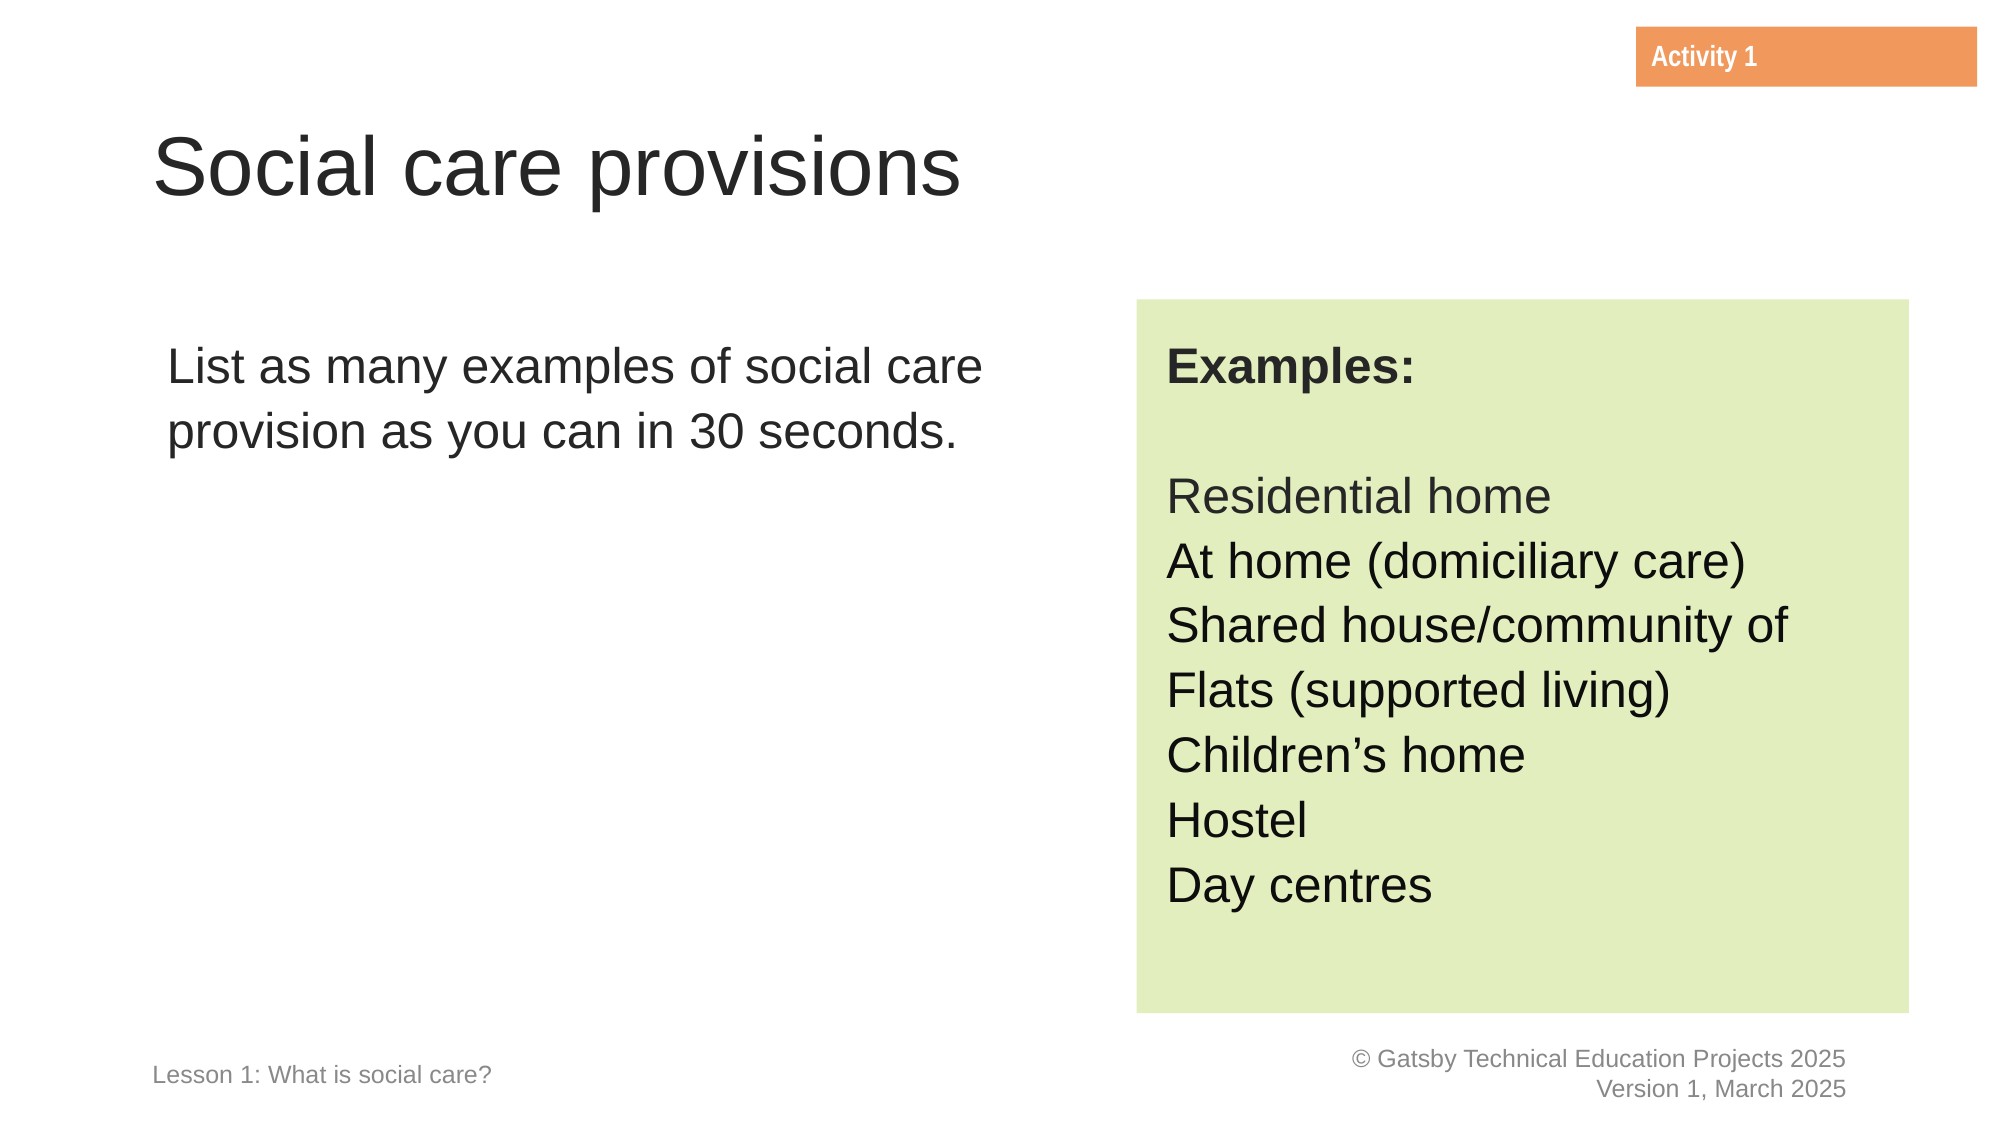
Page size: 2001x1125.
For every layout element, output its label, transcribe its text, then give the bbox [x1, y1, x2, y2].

list Lesson 1: What is social care? [137, 1042, 829, 1103]
list Activity 1 [1636, 26, 1978, 87]
list List as many examples of social care provision as you can in 30 seconds. [137, 299, 1109, 1014]
text_box Examples: Residential home At home (domiciliary care) Shared house/community of Flats (supported living) Children’s home Hostel Day centres [1136, 299, 1909, 1014]
title Social care provisions [137, 59, 1863, 278]
